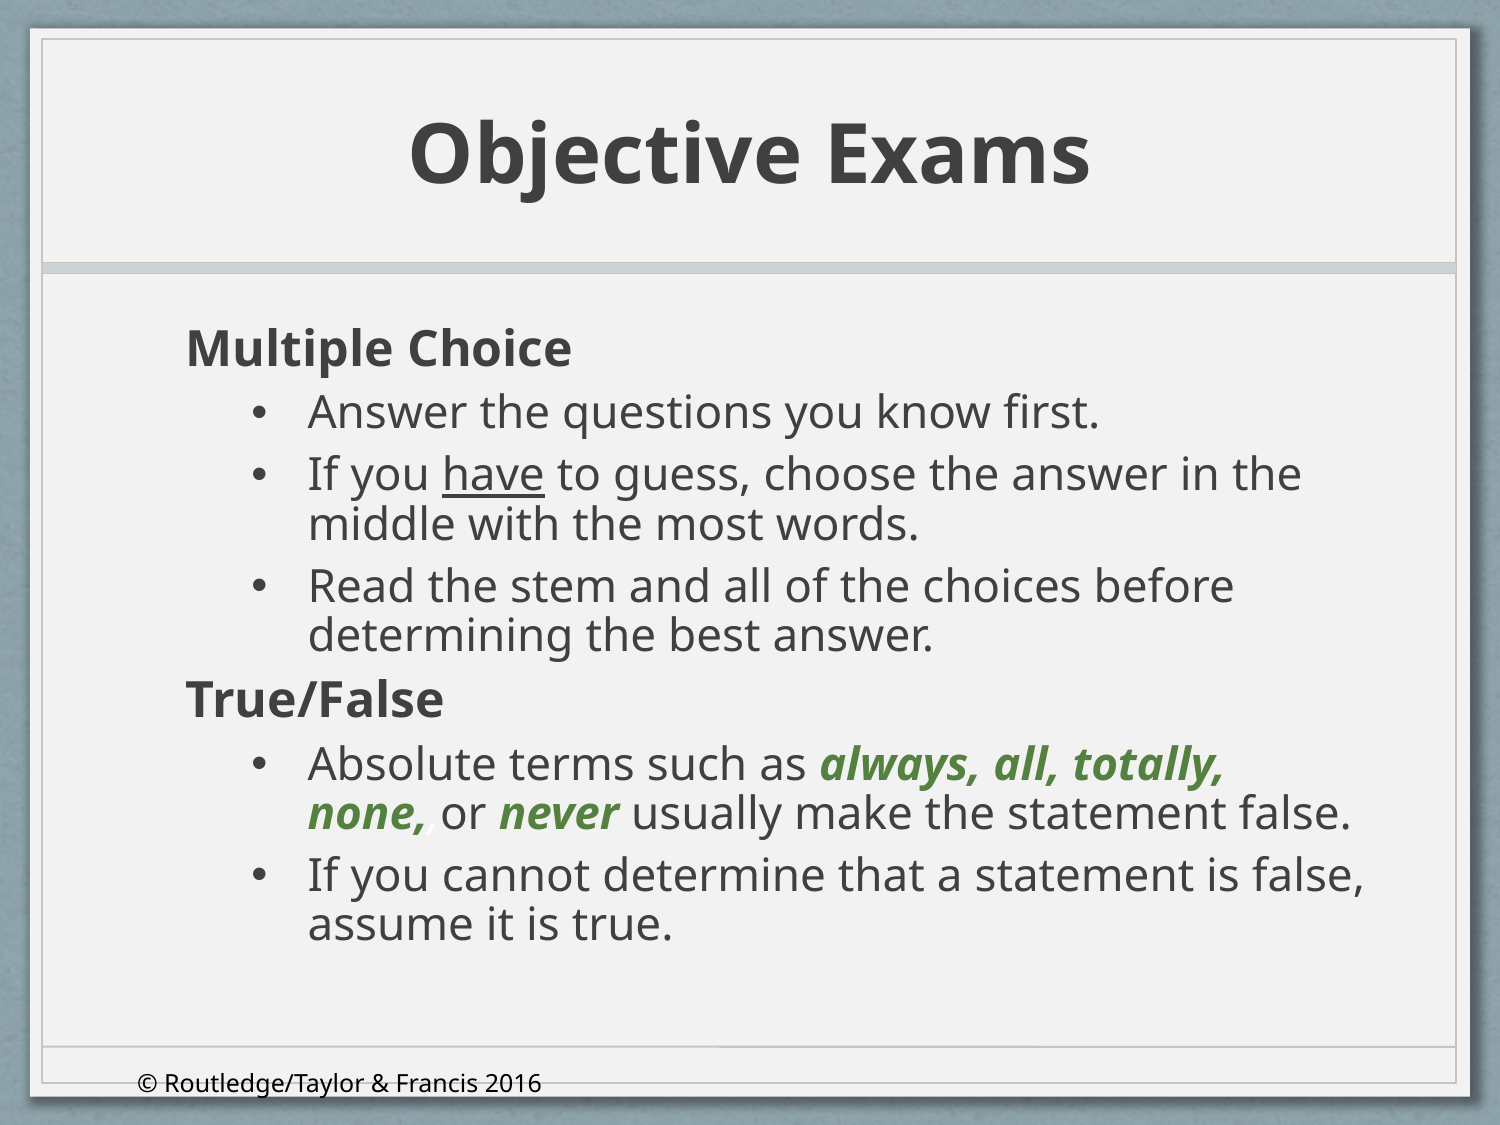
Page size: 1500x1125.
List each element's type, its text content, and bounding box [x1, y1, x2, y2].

title Objective Exams [147, 39, 1353, 261]
footer © Routledge/Taylor & Francis 2016 [34, 1052, 558, 1113]
list Multiple Choice Answer the questions you know first. If you have to guess, choose the answer in the middle with the most words. Read the stem and all of the choices before determining the best answer. True/False Absolute terms such as always, all, totally, none,,or never usually make the statement false. If you cannot determine that a statement is false, assume it is true. [95, 315, 1398, 996]
